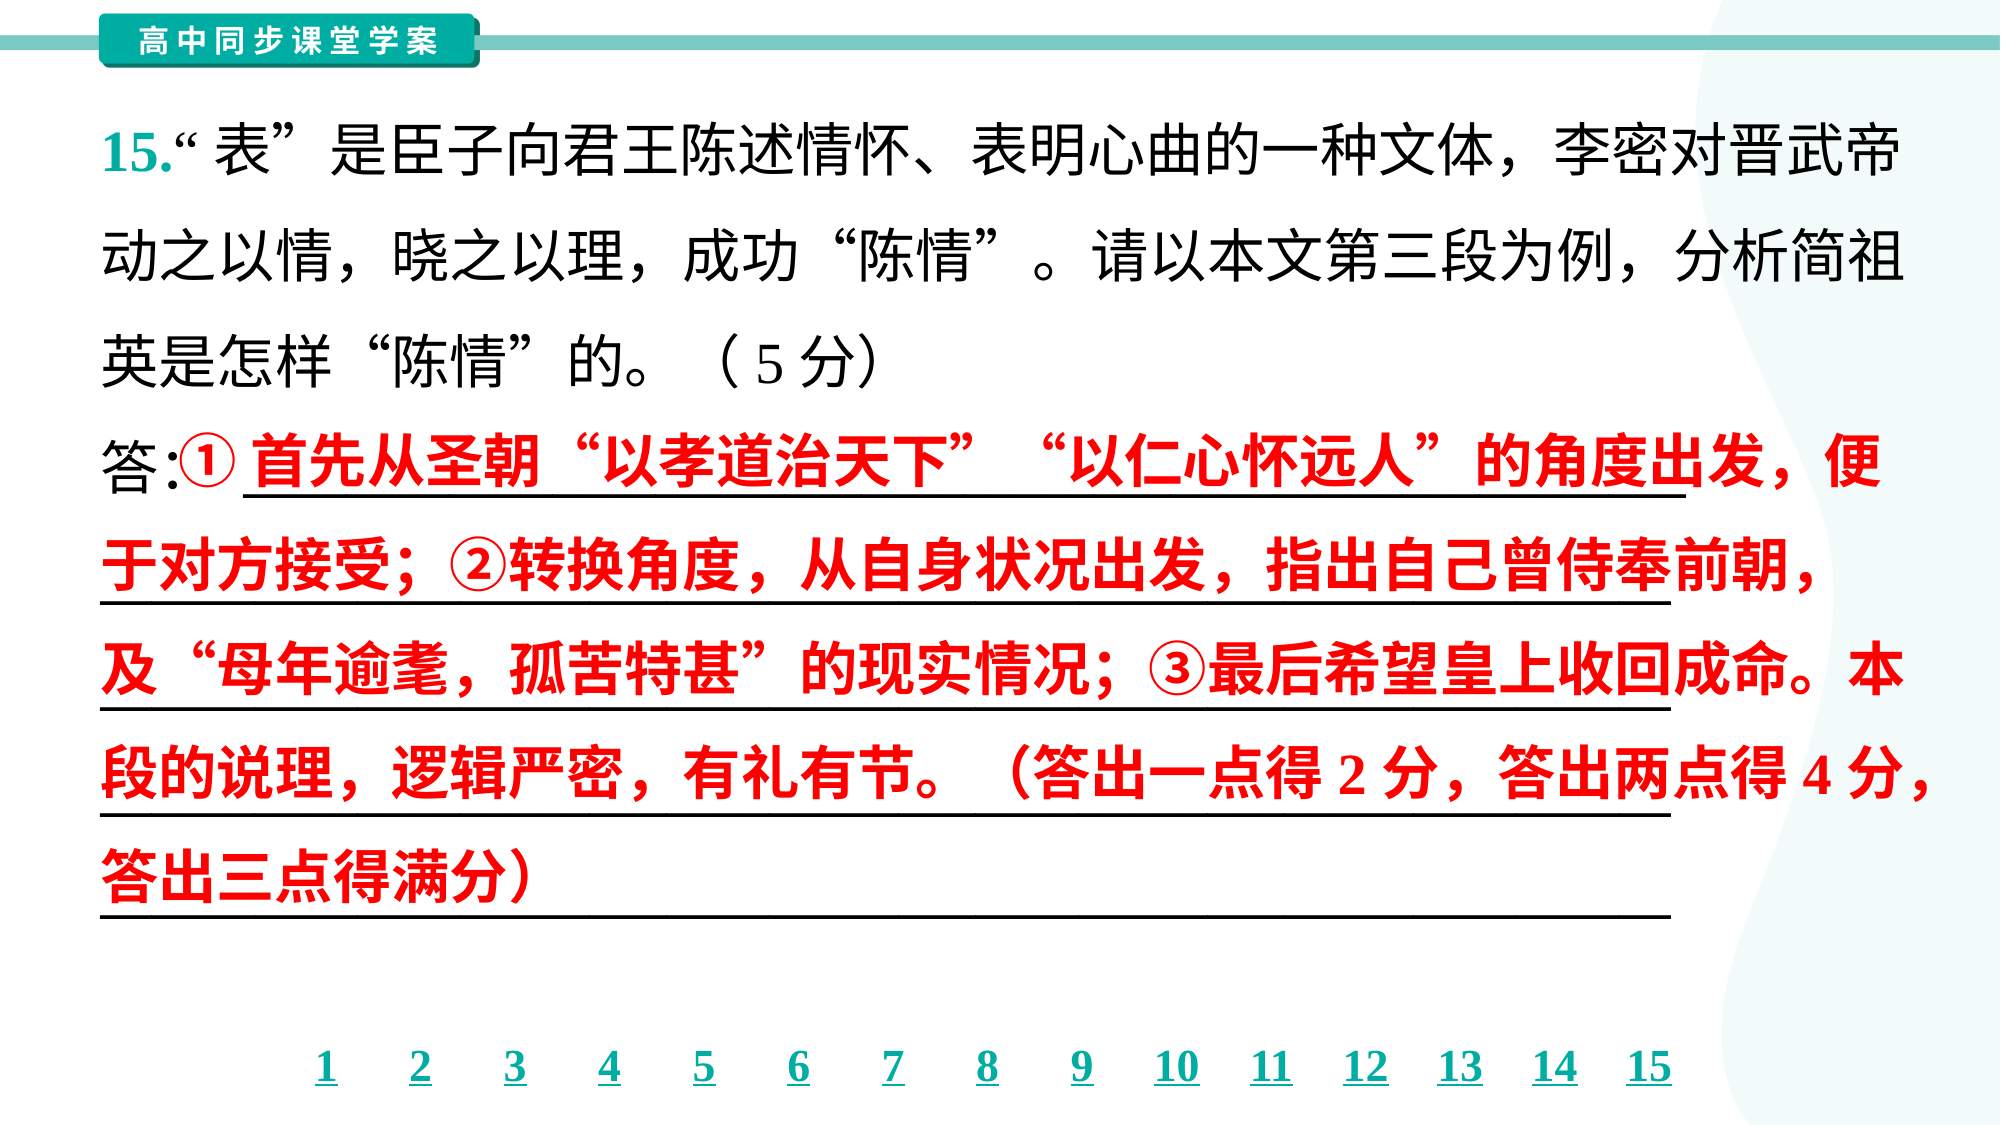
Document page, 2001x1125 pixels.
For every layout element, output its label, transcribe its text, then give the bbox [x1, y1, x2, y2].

picture [0, 0, 2000, 1125]
text_box 15.“表”是臣子向君王陈述情怀、表明心曲的一种文体，李密对晋武帝 动之以情，晓之以理，成功“陈情”。请以本文第三段为例，分析简祖 英是怎样“陈情”的。（5分） 答： ________________________________________________________ _____________________________________________________________ _____________________________________________________________ _____________________________________________________________ _____________________________________________________________ [100, 76, 1899, 389]
text_box 15.“表”是臣子向君王陈述情怀、表明心曲的一种文体，李密对晋武帝 动之以情，晓之以理，成功“陈情”。请以本文第三段为例，分析简祖 英是怎样“陈情”的。（5分） 答： ________________________________________________________ _____________________________________________________________ _____________________________________________________________ _____________________________________________________________ _____________________________________________________________ [100, 899, 1899, 907]
text_box ①首先从圣朝“以孝道治天下”“以仁心怀远人”的角度出发，便 于对方接受；②转换角度，从自身状况出发，指出自己曾侍奉前朝， 及“母年逾耄，孤苦特甚”的现实情况；③最后希望皇上收回成命。本 段的说理，逻辑严密，有礼有节。（答出一点得2分，答出两点得4分， 答出三点得满分） [100, 389, 1899, 899]
